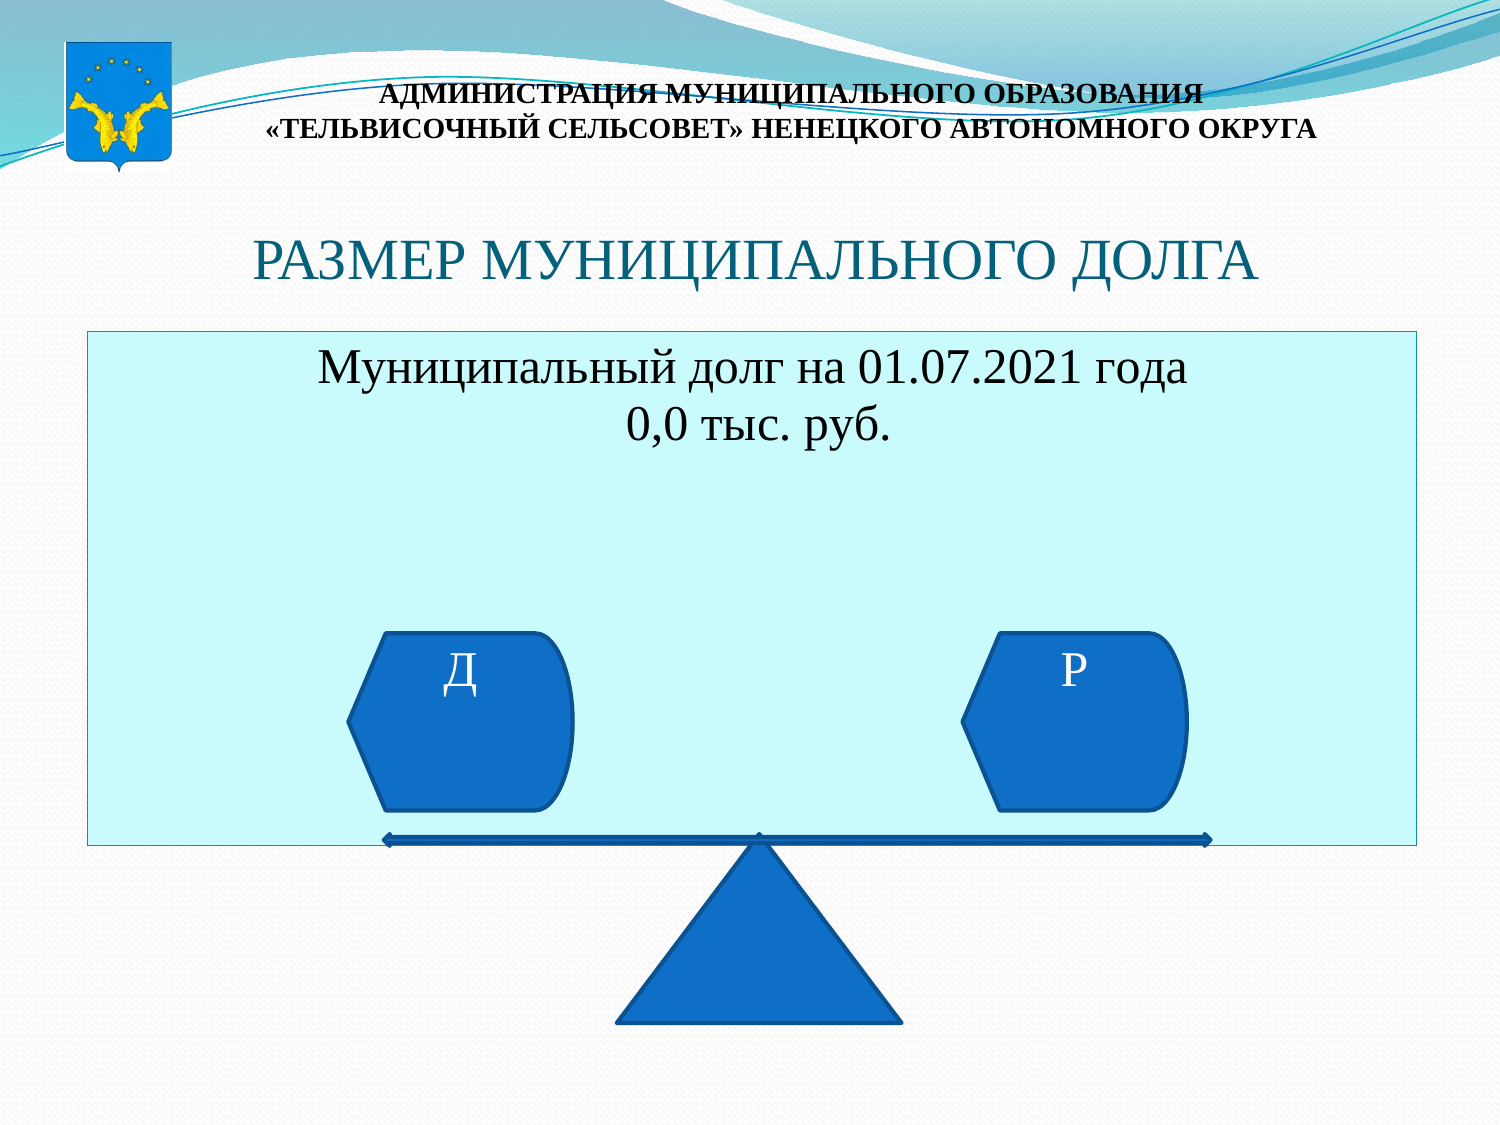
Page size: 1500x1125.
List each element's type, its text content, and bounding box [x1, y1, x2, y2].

text_box АДМИНИСТРАЦИЯ МУНИЦИПАЛЬНОГО ОБРАЗОВАНИЯ «ТЕЛЬВИСОЧНЫЙ СЕЛЬСОВЕТ» НЕНЕЦКОГО АВТОНОМНОГО ОКРУГА [206, 66, 1376, 152]
title РАЗМЕР МУНИЦИПАЛЬНОГО ДОЛГА [75, 184, 1438, 291]
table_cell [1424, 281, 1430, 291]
chart [52, 278, 1466, 1059]
picture [64, 42, 172, 173]
